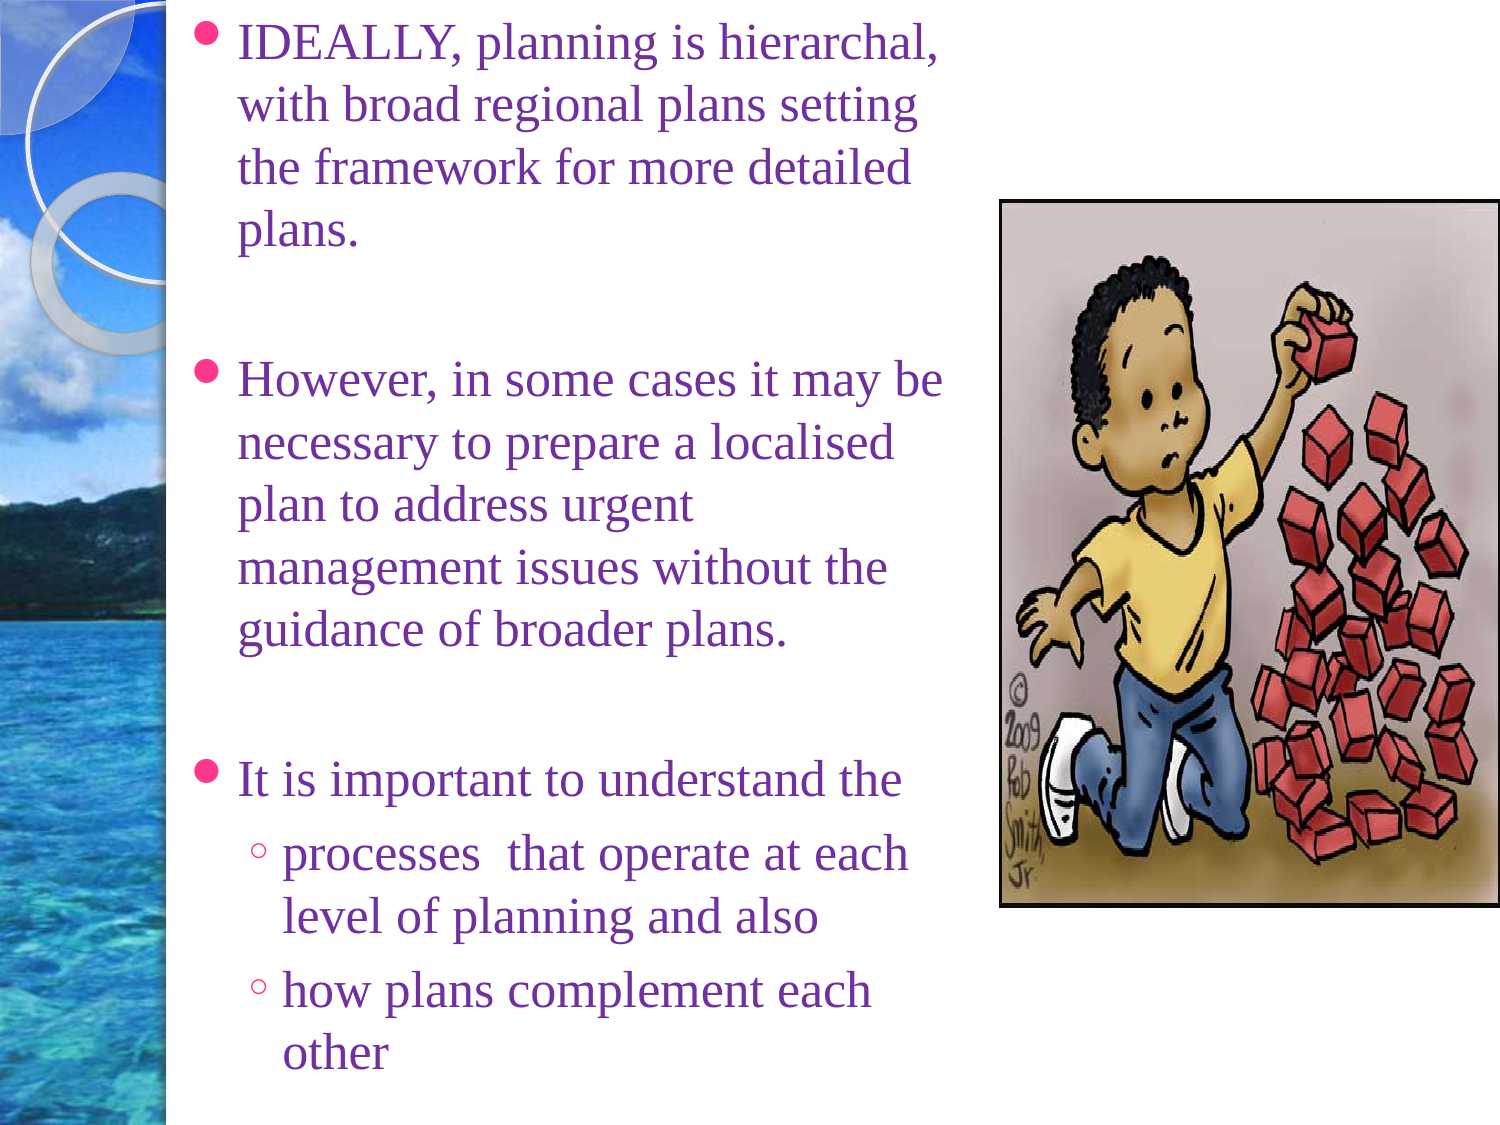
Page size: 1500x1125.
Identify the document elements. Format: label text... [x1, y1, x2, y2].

picture [32, 13, 160, 207]
picture [136, 0, 162, 4]
picture [53, 240, 160, 332]
picture [0, 134, 166, 1125]
list IDEALLY, planning is hierarchal, with broad regional plans setting the framework for more detailed plans. However, in some cases it may be necessary to prepare a localised plan to address urgent management issues without the guidance of broader plans. It is important to understand the processes that operate at each level of planning and also how plans complement each other [162, 0, 963, 788]
picture [999, 199, 1500, 909]
picture [62, 195, 160, 280]
